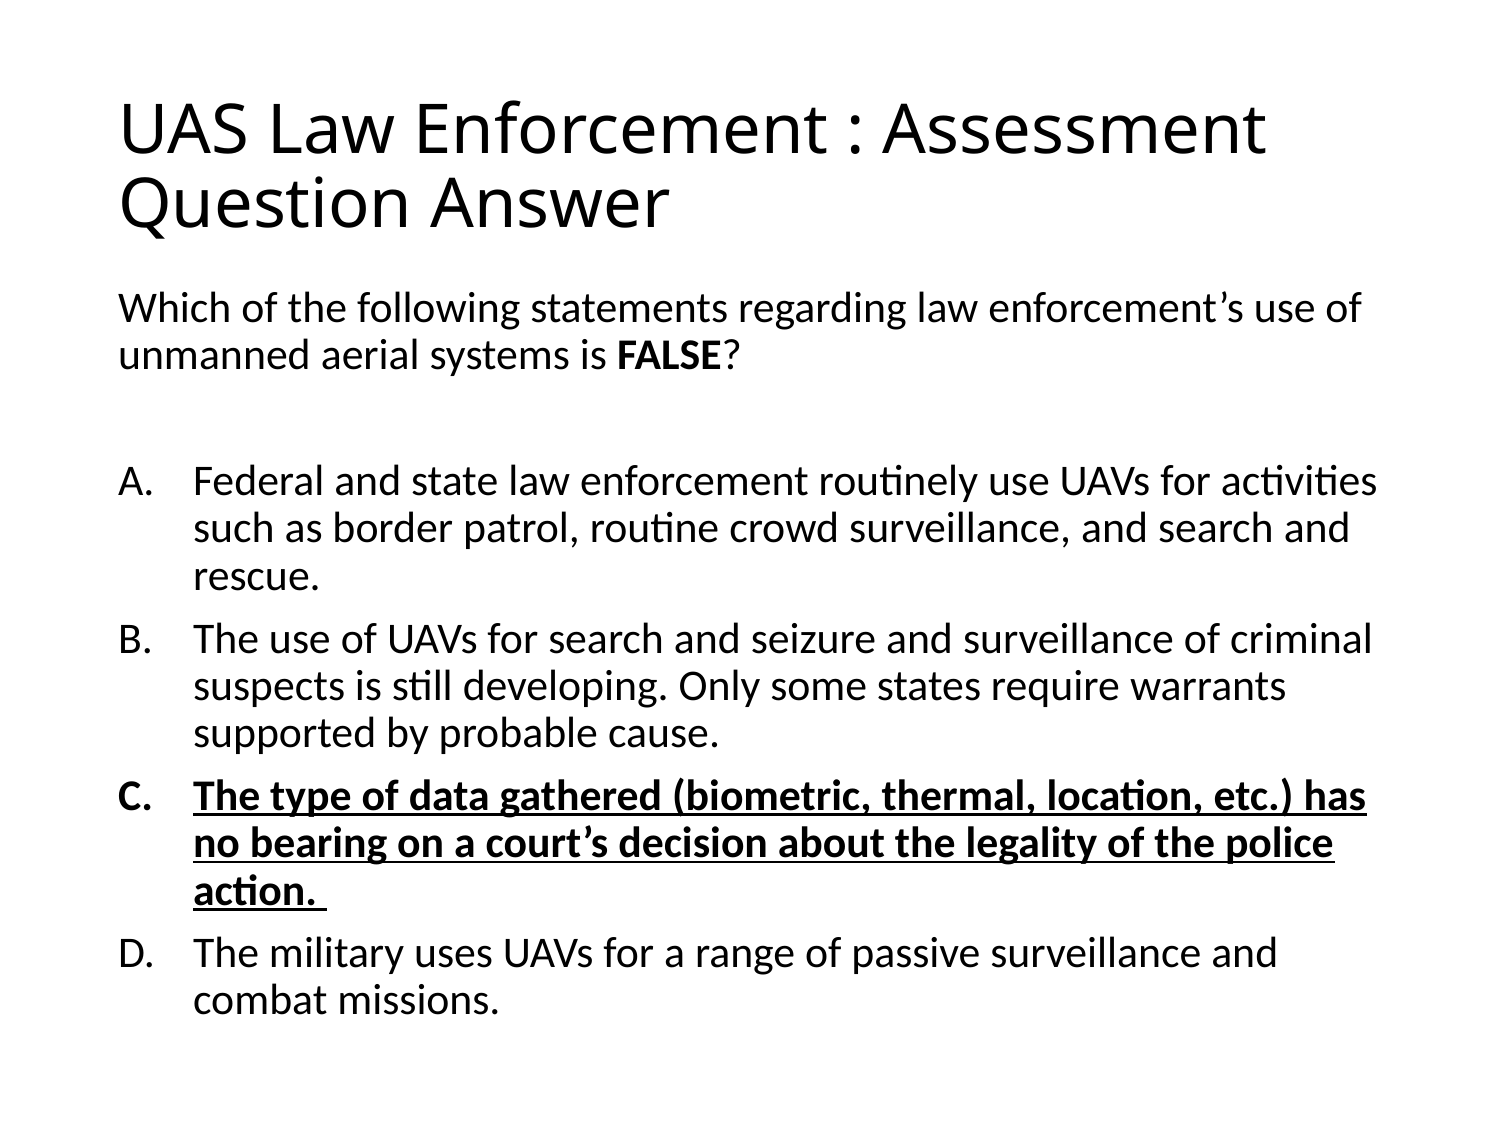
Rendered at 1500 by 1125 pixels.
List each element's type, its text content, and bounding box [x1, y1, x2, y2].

list Which of the following statements regarding law enforcement’s use of unmanned aerial systems is FALSE? Federal and state law enforcement routinely use UAVs for activities such as border patrol, routine crowd surveillance, and search and rescue. The use of UAVs for search and seizure and surveillance of criminal suspects is still developing. Only some states require warrants supported by probable cause. The type of data gathered (biometric, thermal, location, etc.) has no bearing on a court’s decision about the legality of the police action. The military uses UAVs for a range of passive surveillance and combat missions. [102, 277, 1398, 992]
title UAS Law Enforcement : Assessment Question Answer [102, 59, 1398, 277]
